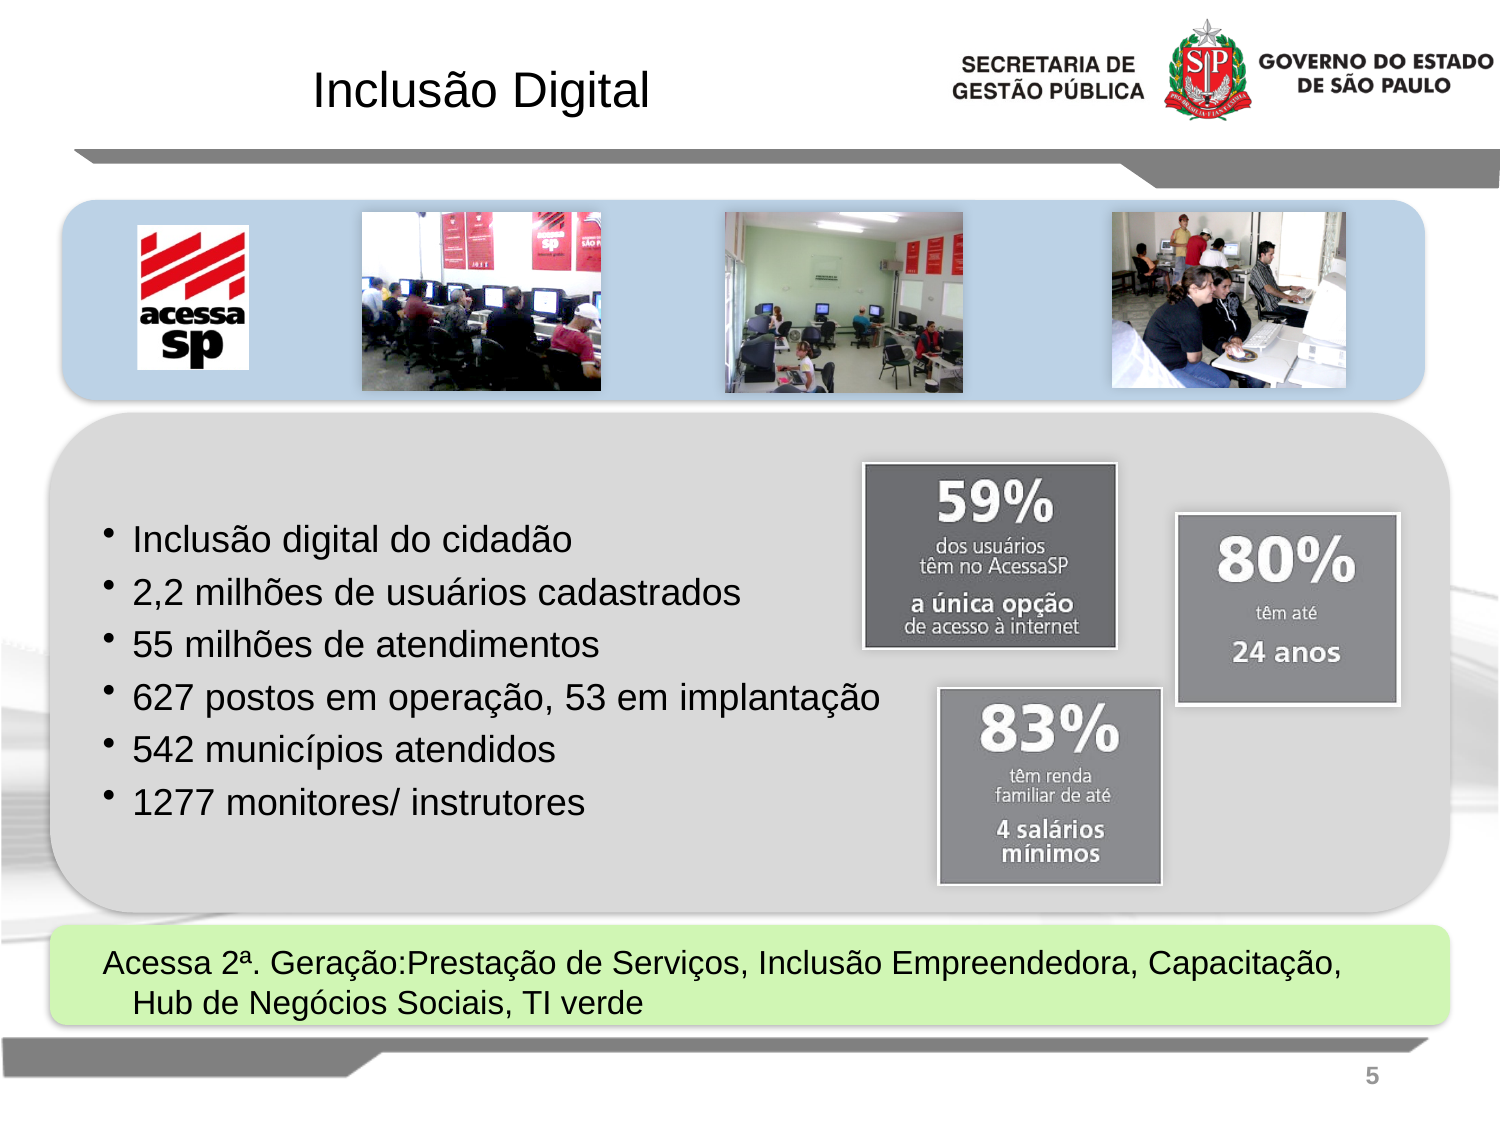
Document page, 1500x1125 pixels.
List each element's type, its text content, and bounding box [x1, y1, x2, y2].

list Inclusão digital do cidadão 2,2 milhões de usuários cadastrados 55 milhões de atendimentos 627 postos em operação, 53 em implantação 542 municípios atendidos 1277 monitores/ instrutores [87, 437, 1013, 901]
picture [1174, 512, 1401, 708]
text_box [47, 922, 1453, 1028]
picture [1112, 212, 1346, 388]
picture [887, 10, 1500, 138]
text_box [60, 197, 1428, 403]
picture [724, 212, 963, 393]
picture [0, 462, 1500, 1027]
picture [862, 462, 1119, 651]
title Inclusão Digital [0, 37, 963, 138]
picture [0, 1037, 1433, 1091]
text_box Acessa 2ª. Geração:Prestação de Serviços, Inclusão Empreendedora, Capacitação, Hub de Negócios Sociais, TI verde [87, 937, 1413, 1025]
picture [137, 224, 250, 371]
text_box [47, 410, 1453, 915]
picture [937, 687, 1163, 886]
picture [362, 212, 601, 391]
